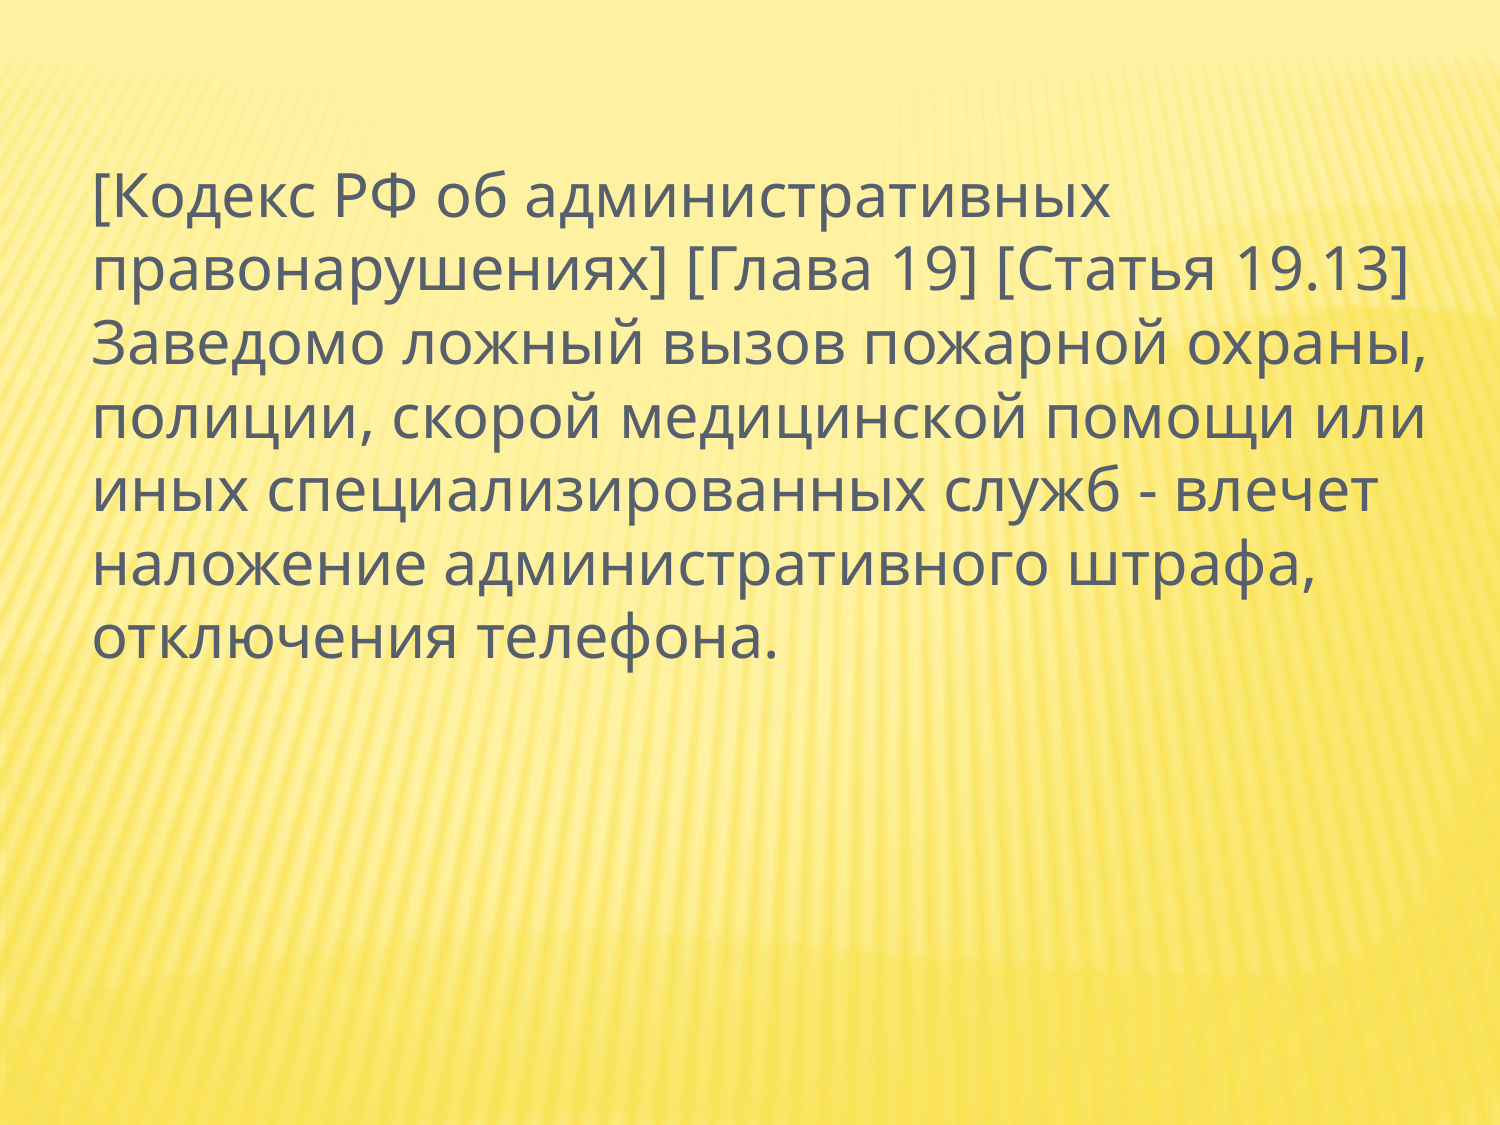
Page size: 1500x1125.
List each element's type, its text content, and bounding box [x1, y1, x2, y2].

list [Кодекс РФ об административных правонарушениях] [Глава 19] [Статья 19.13] Заведомо ложный вызов пожарной охраны, полиции, скорой медицинской помощи или иных специализированных служб - влечет наложение административного штрафа, отключения телефона. [24, 75, 1450, 818]
